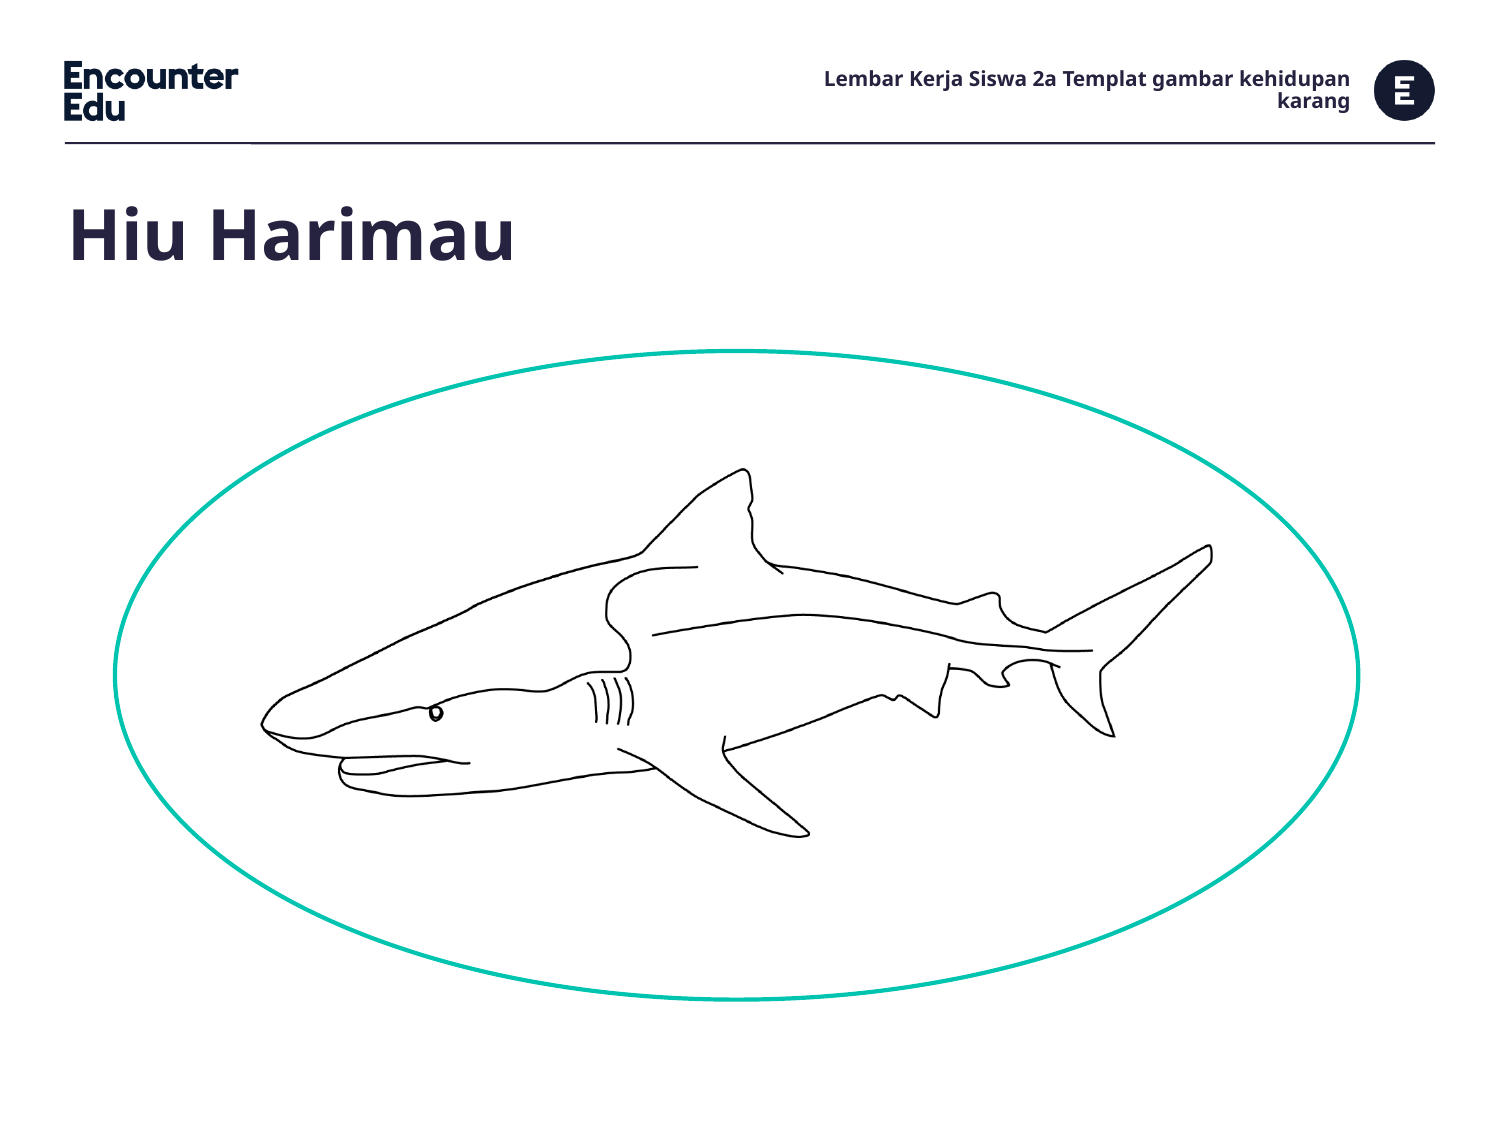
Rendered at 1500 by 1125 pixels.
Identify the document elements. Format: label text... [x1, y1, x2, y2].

text_box [114, 366, 1359, 1000]
picture [60, 59, 243, 122]
picture [1372, 58, 1436, 122]
title Lembar Kerja Siswa 2a Templat gambar kehidupan karang [749, 67, 1359, 114]
picture [260, 467, 1213, 839]
list Hiu Harimau [59, 191, 929, 394]
